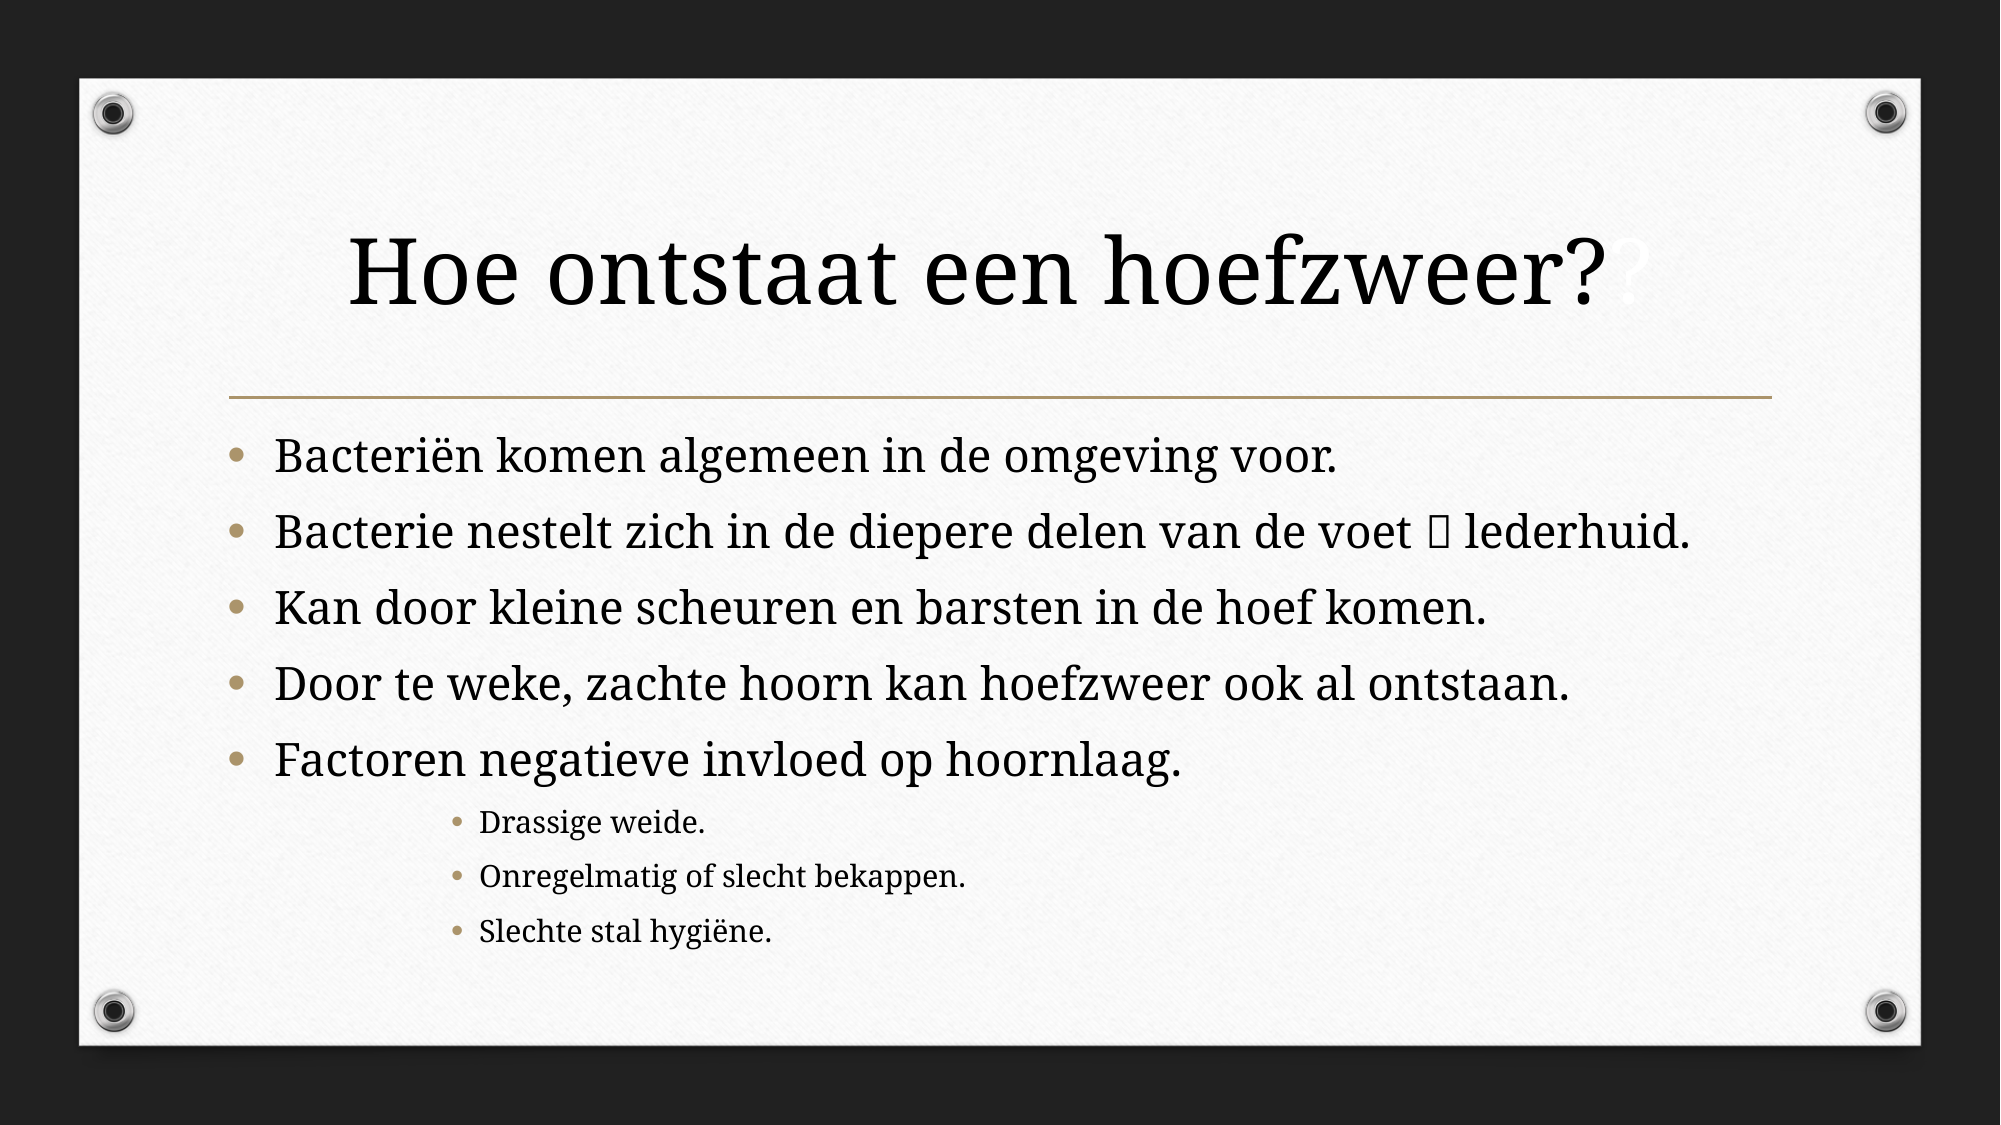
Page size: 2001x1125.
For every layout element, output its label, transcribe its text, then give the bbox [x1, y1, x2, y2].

picture [0, 0, 2000, 1125]
title Hoe ontstaat een hoefzweer?? [212, 161, 1788, 375]
list Bacteriën komen algemeen in de omgeving voor. Bacterie nestelt zich in de diepere delen van de voet  lederhuid. Kan door kleine scheuren en barsten in de hoef komen. Door te weke, zachte hoorn kan hoefzweer ook al ontstaan. Factoren negatieve invloed op hoornlaag. Drassige weide. Onregelmatig of slecht bekappen. Slechte stal hygiëne. [212, 419, 1788, 964]
